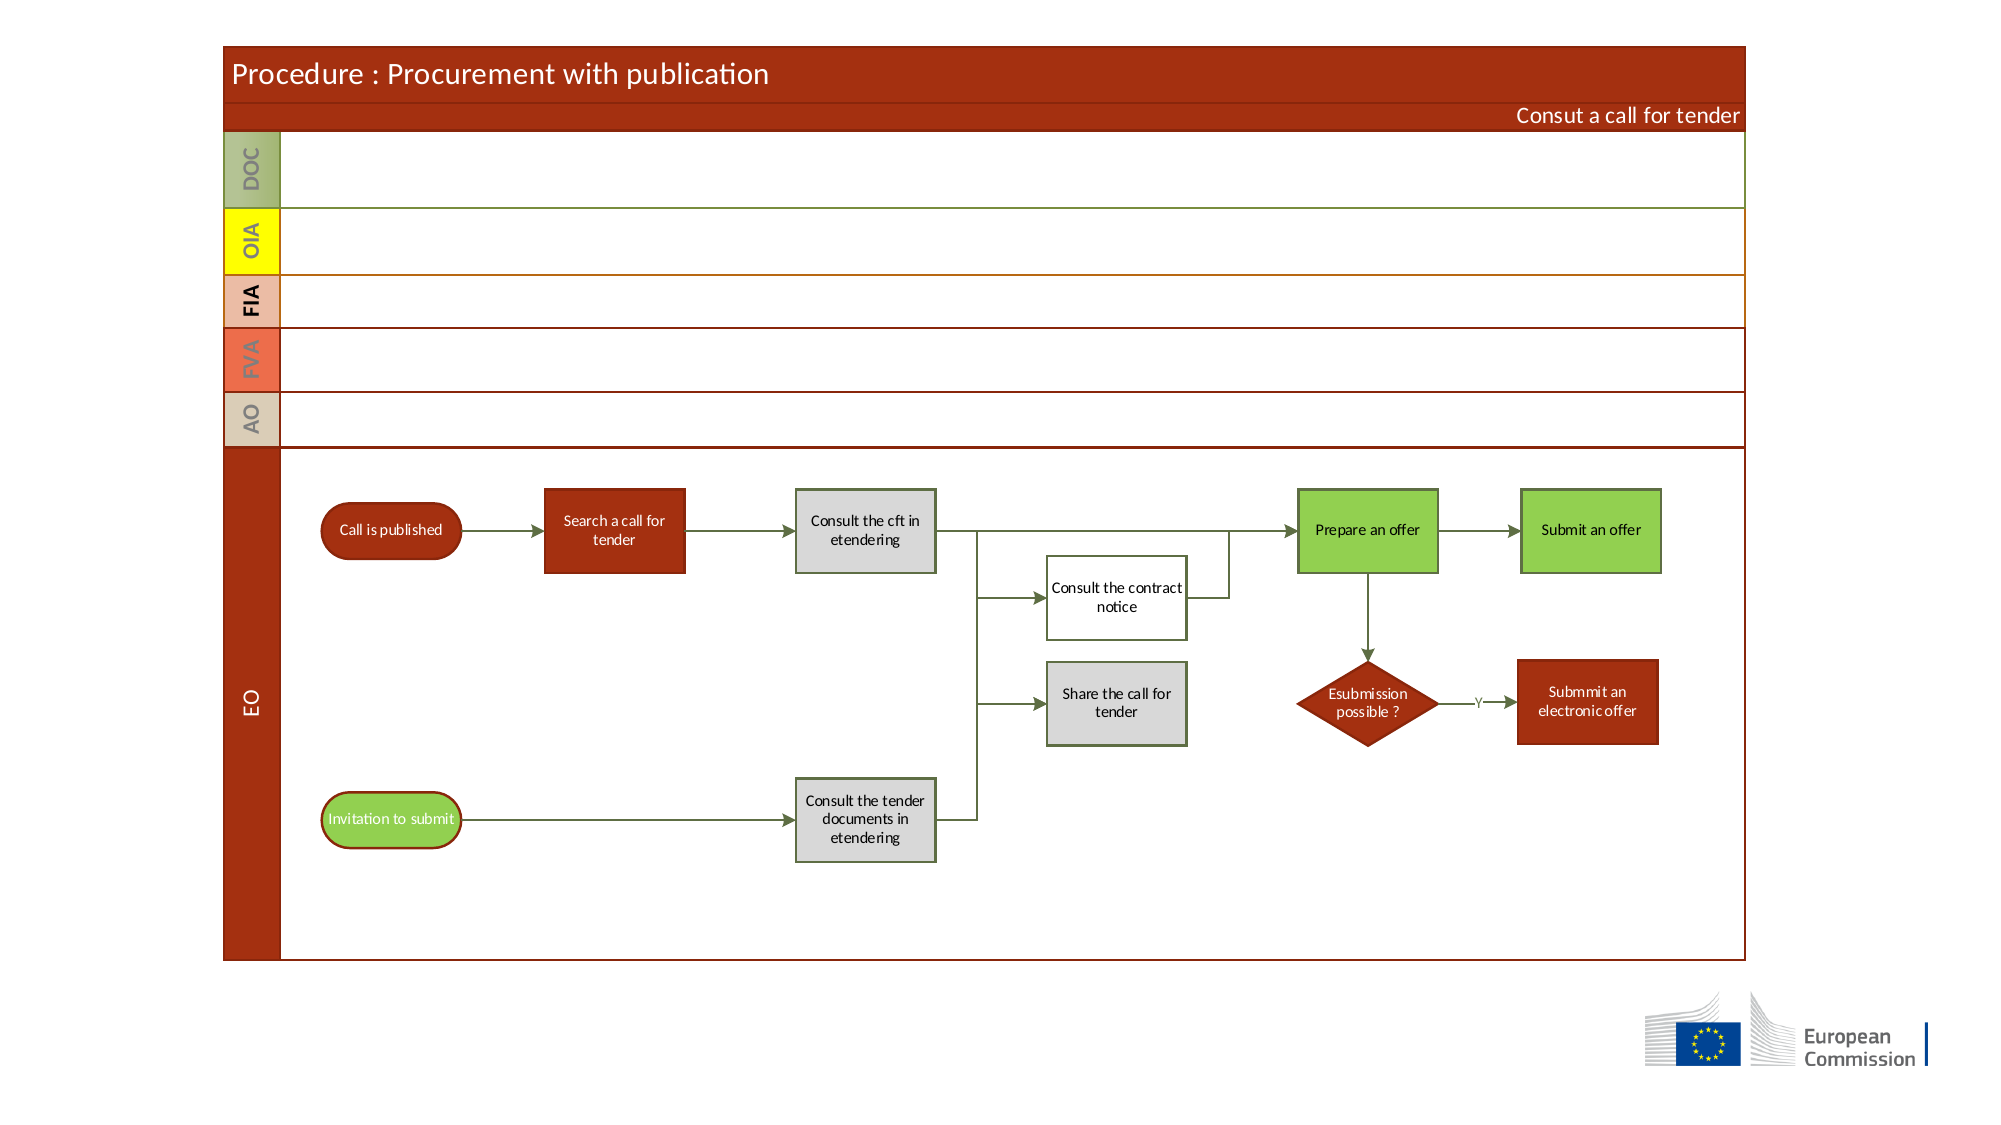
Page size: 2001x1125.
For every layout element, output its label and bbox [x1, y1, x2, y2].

picture [219, 42, 1748, 963]
picture [1645, 991, 1928, 1066]
